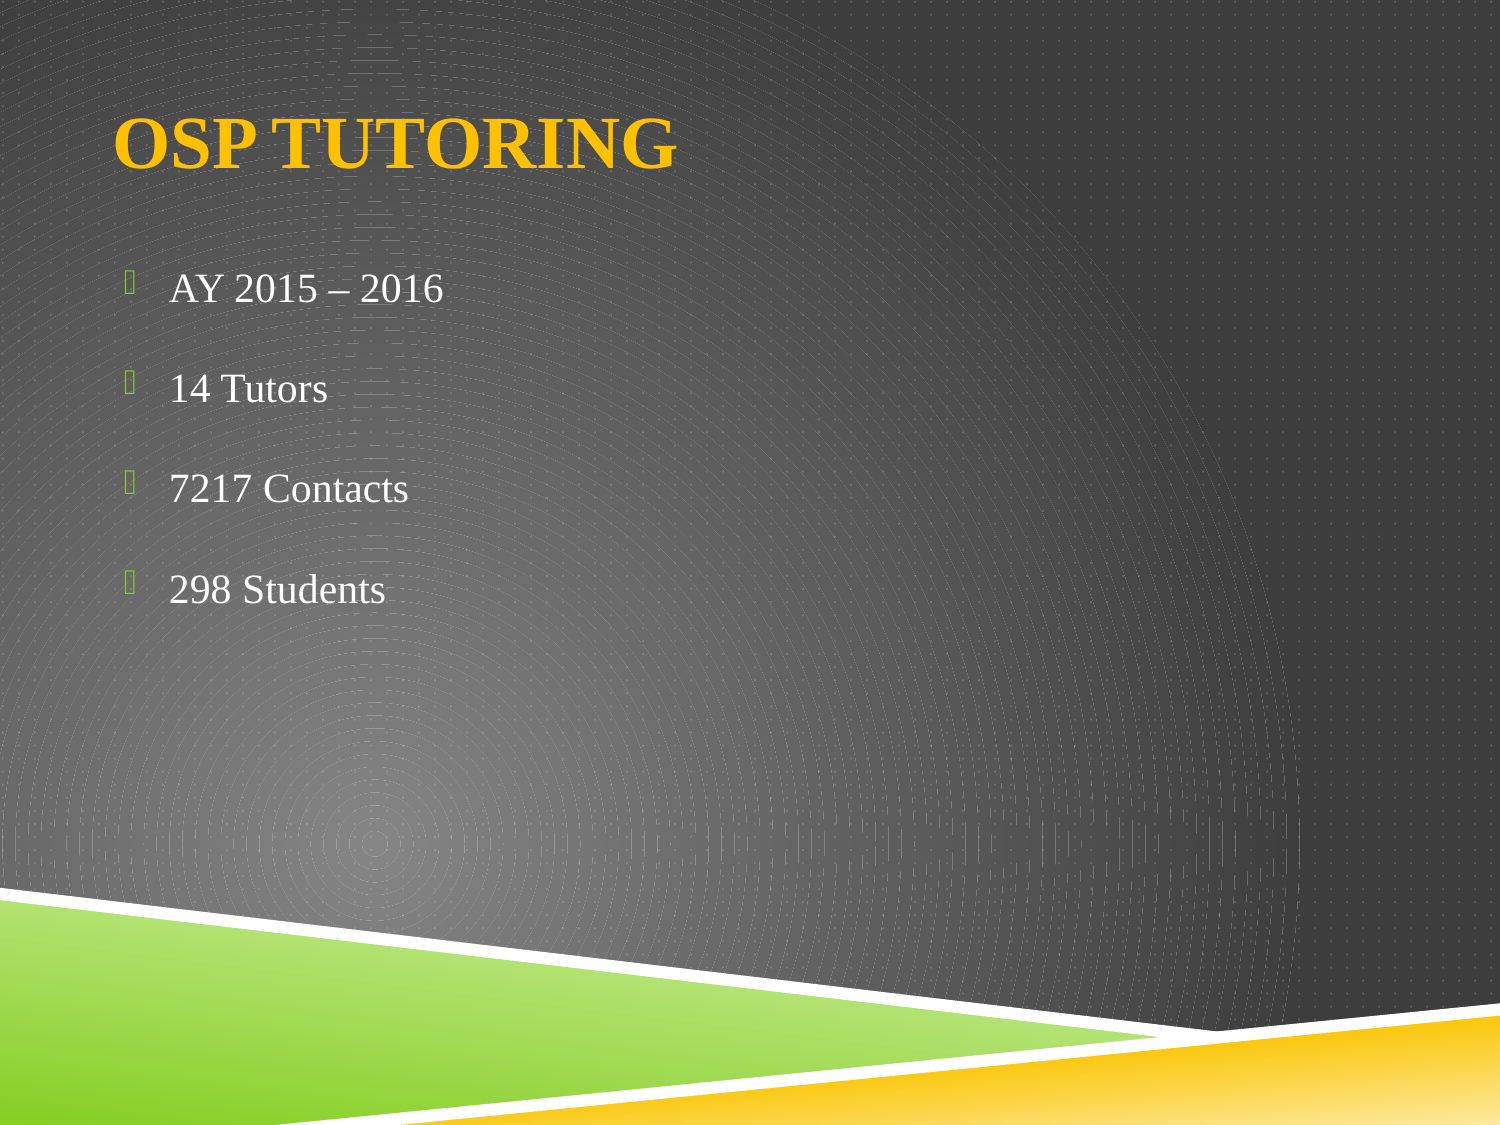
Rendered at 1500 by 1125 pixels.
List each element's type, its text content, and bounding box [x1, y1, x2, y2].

list AY 2015 – 2016 14 Tutors 7217 Contacts 298 Students [112, 203, 1415, 903]
title OSP Tutoring [112, 45, 1388, 203]
